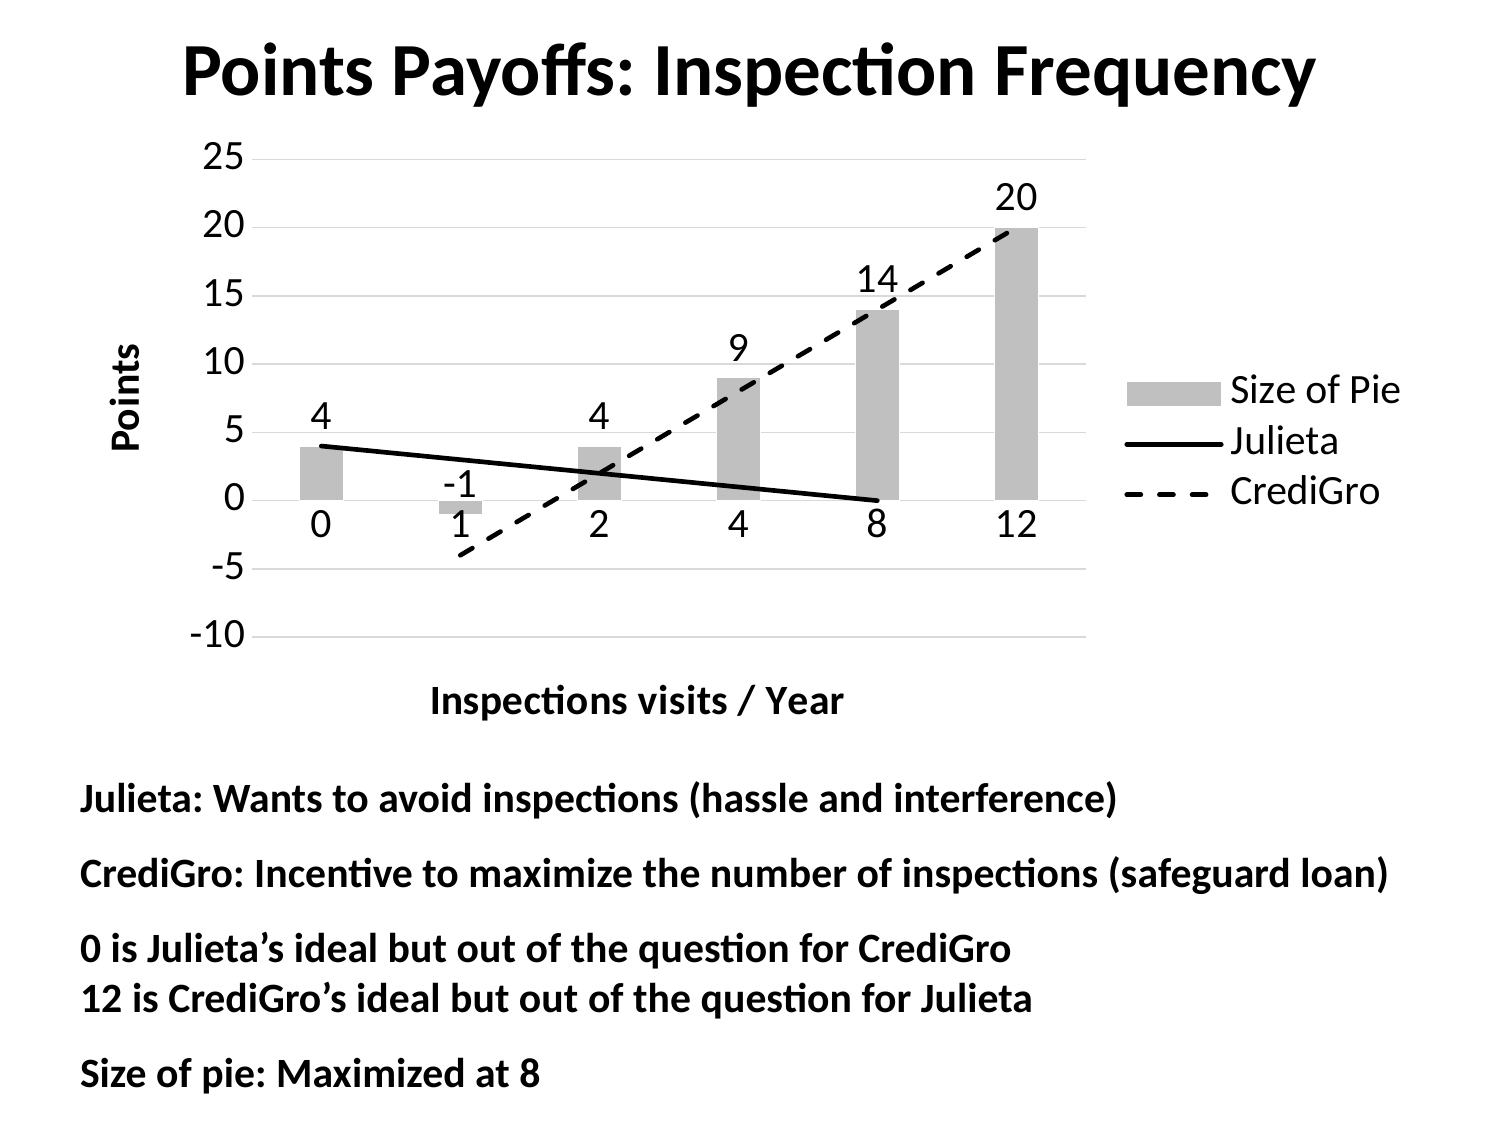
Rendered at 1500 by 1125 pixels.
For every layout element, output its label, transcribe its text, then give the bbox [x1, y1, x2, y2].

chart [68, 125, 1428, 764]
text_box Julieta: Wants to avoid inspections (hassle and interference) CrediGro: Incentive to maximize the number of inspections (safeguard loan) 0 is Julieta’s ideal but out of the question for CrediGro 12 is CrediGro’s ideal but out of the question for Julieta Size of pie: Maximized at 8 [64, 767, 1425, 1125]
title Points Payoffs: Inspection Frequency [0, 0, 1500, 160]
